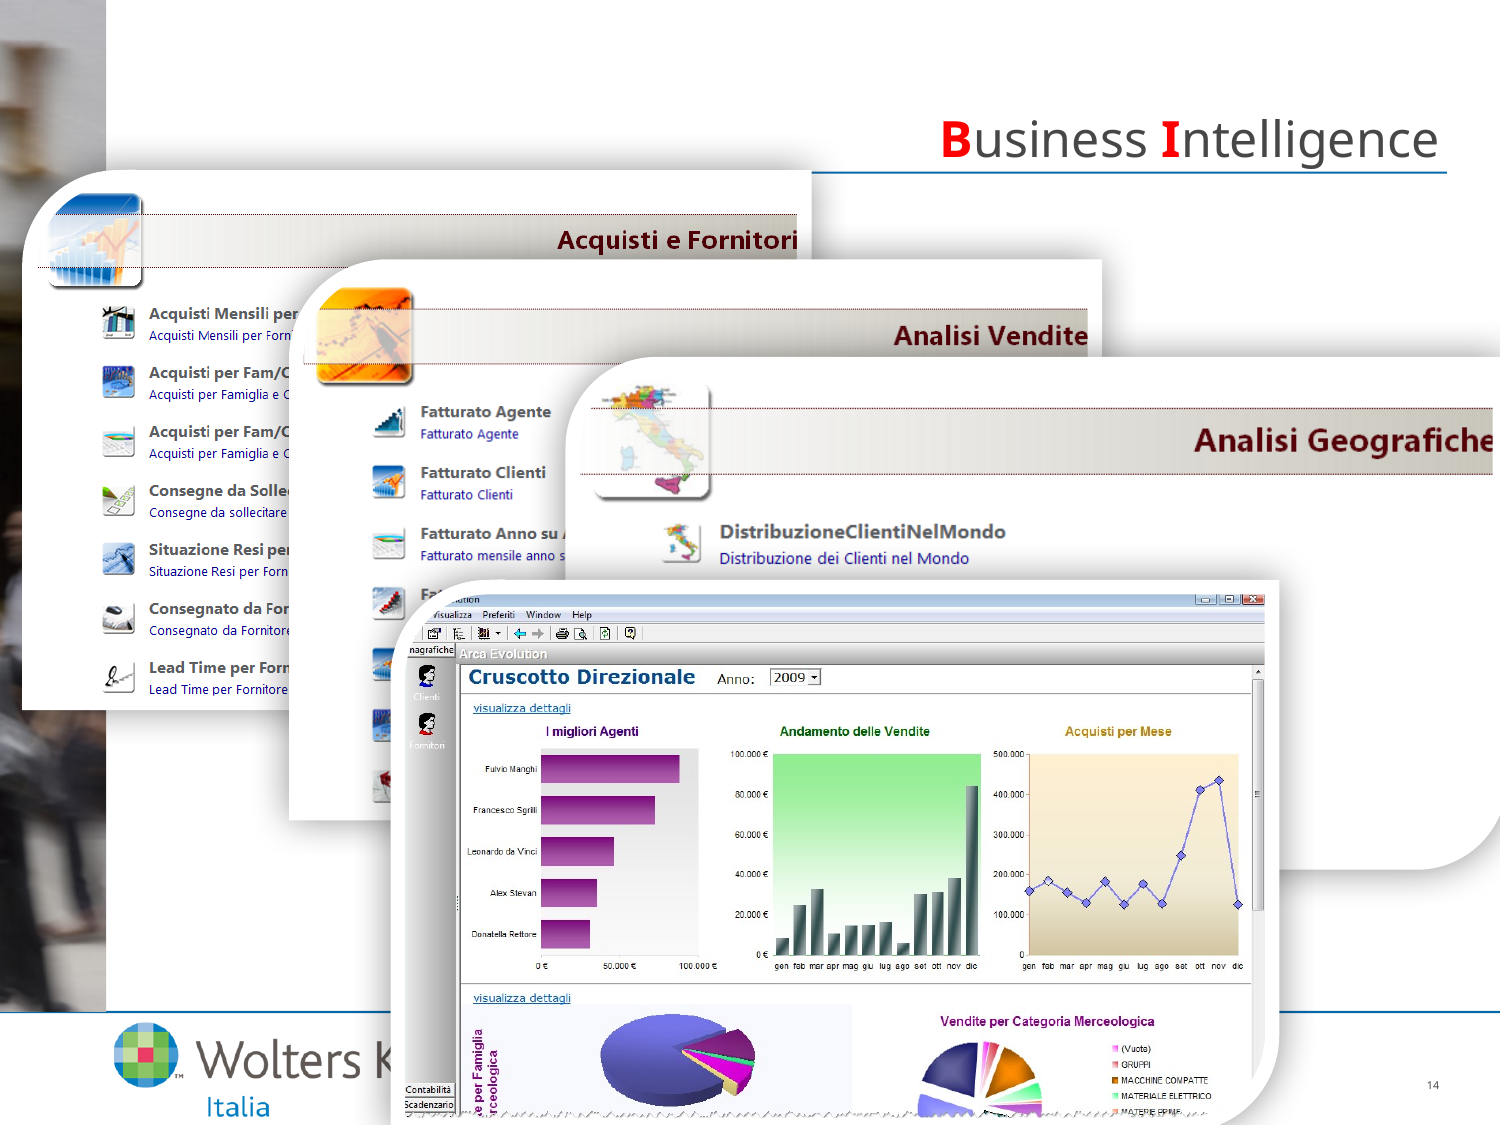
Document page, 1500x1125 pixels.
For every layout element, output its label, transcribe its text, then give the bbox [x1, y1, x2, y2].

picture [108, 1018, 390, 1122]
picture [0, 0, 1500, 1125]
slide_number 14 [1374, 1059, 1455, 1098]
title Business Intelligence [149, 99, 1455, 176]
